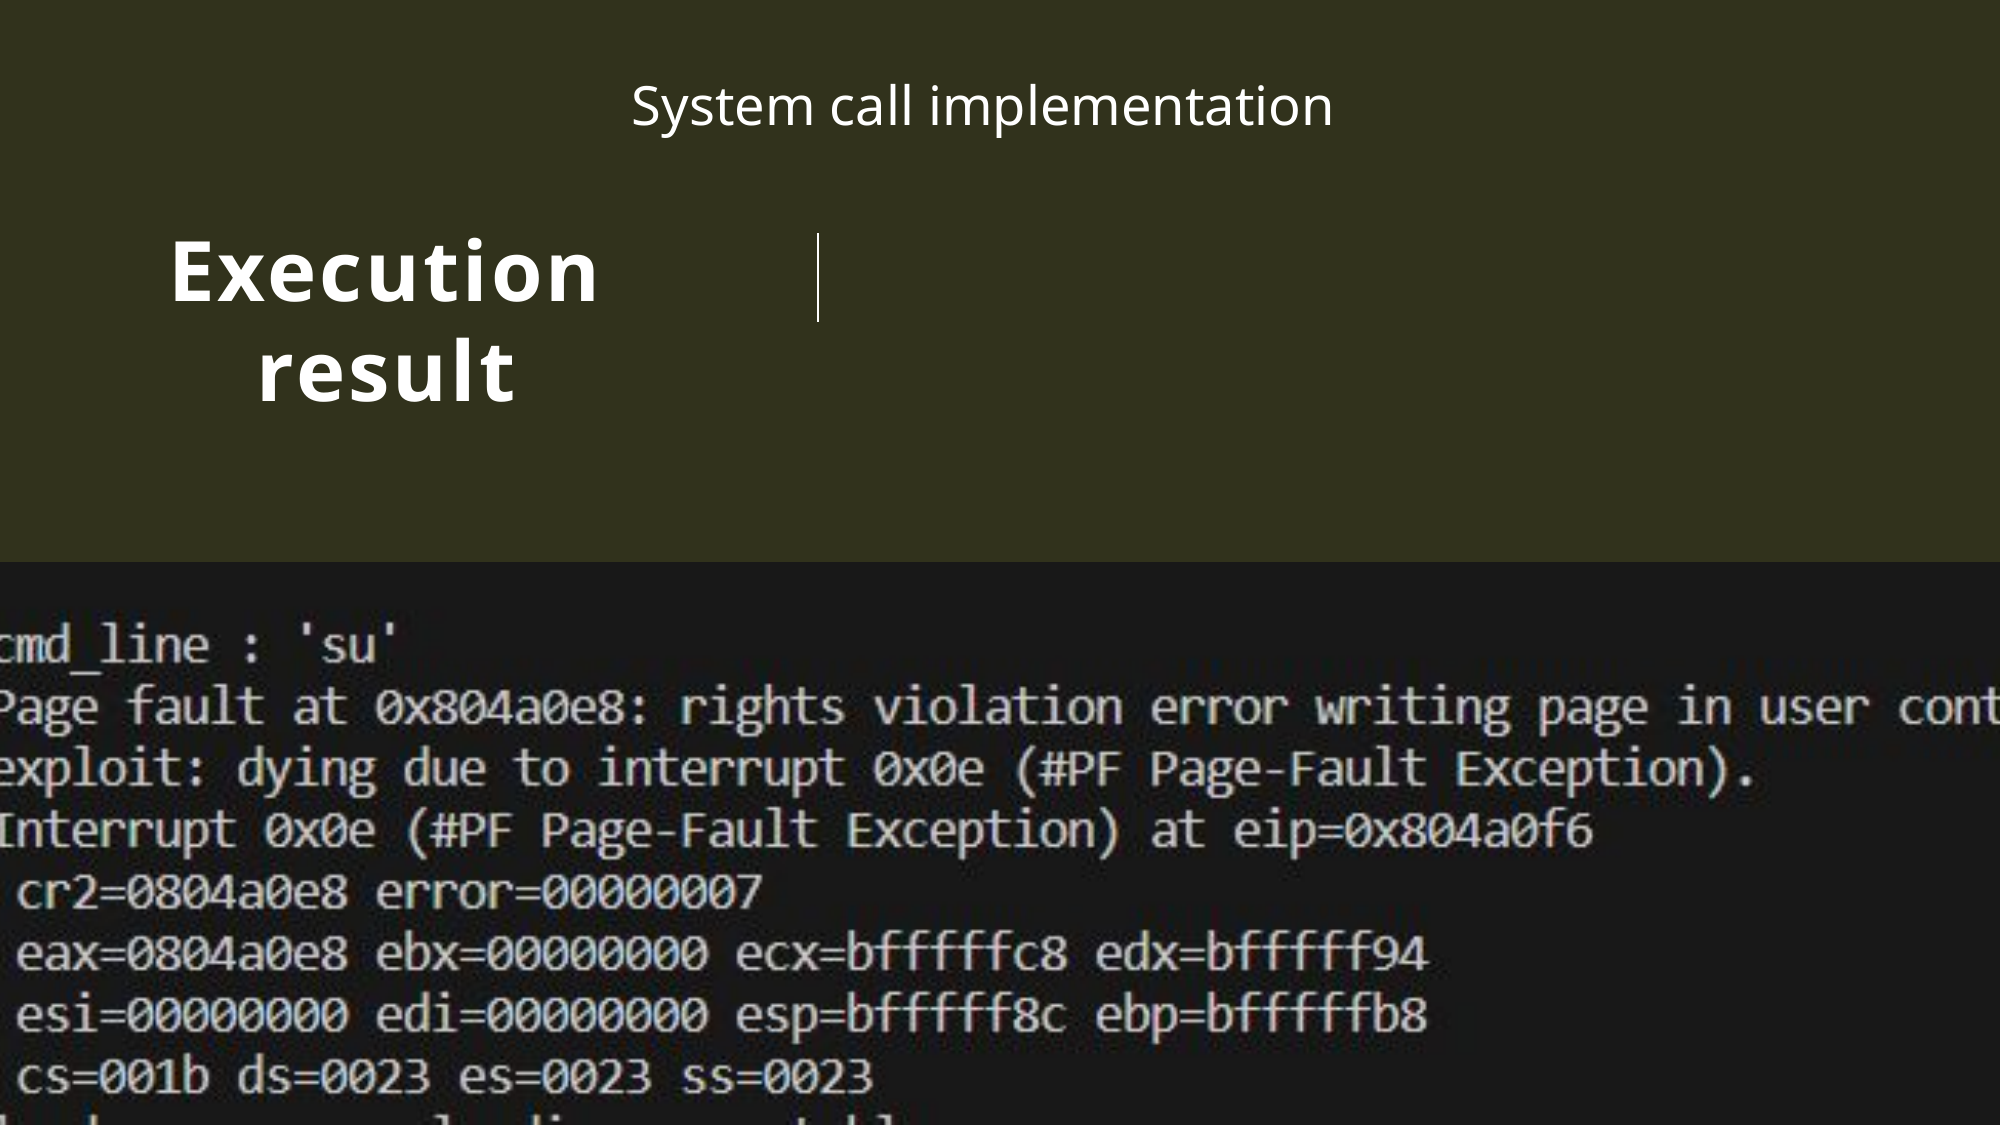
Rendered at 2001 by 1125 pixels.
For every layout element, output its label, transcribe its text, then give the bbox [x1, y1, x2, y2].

text_box System call implementation [63, 63, 1905, 144]
title Execution result [50, 167, 722, 467]
picture [0, 562, 2000, 1125]
text_box [0, 0, 2000, 562]
